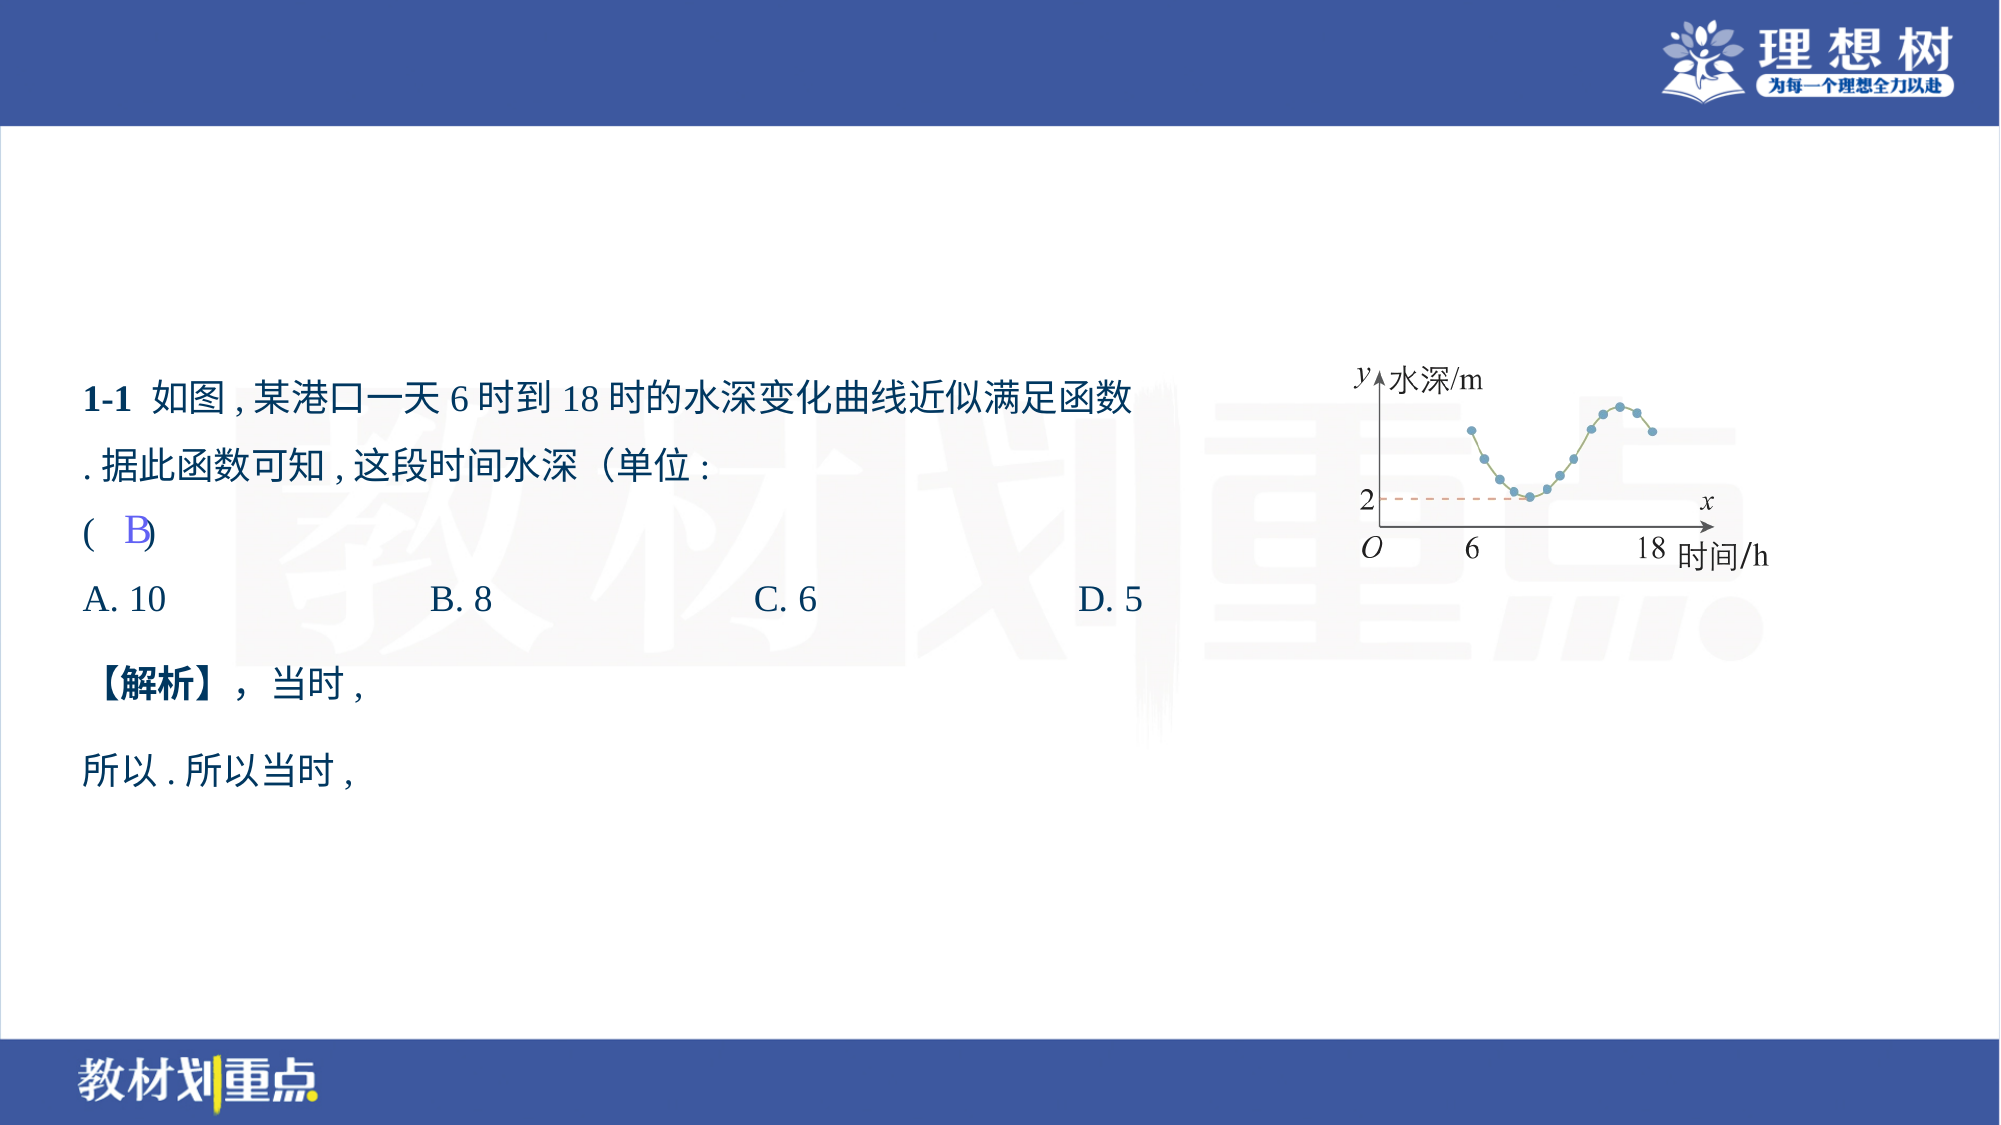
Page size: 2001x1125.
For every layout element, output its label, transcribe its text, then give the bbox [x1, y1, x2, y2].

text_box B [109, 500, 168, 550]
picture [0, 0, 2000, 1125]
text_box A. 10 B. 8 C. 6 D. 5 [82, 551, 1817, 611]
